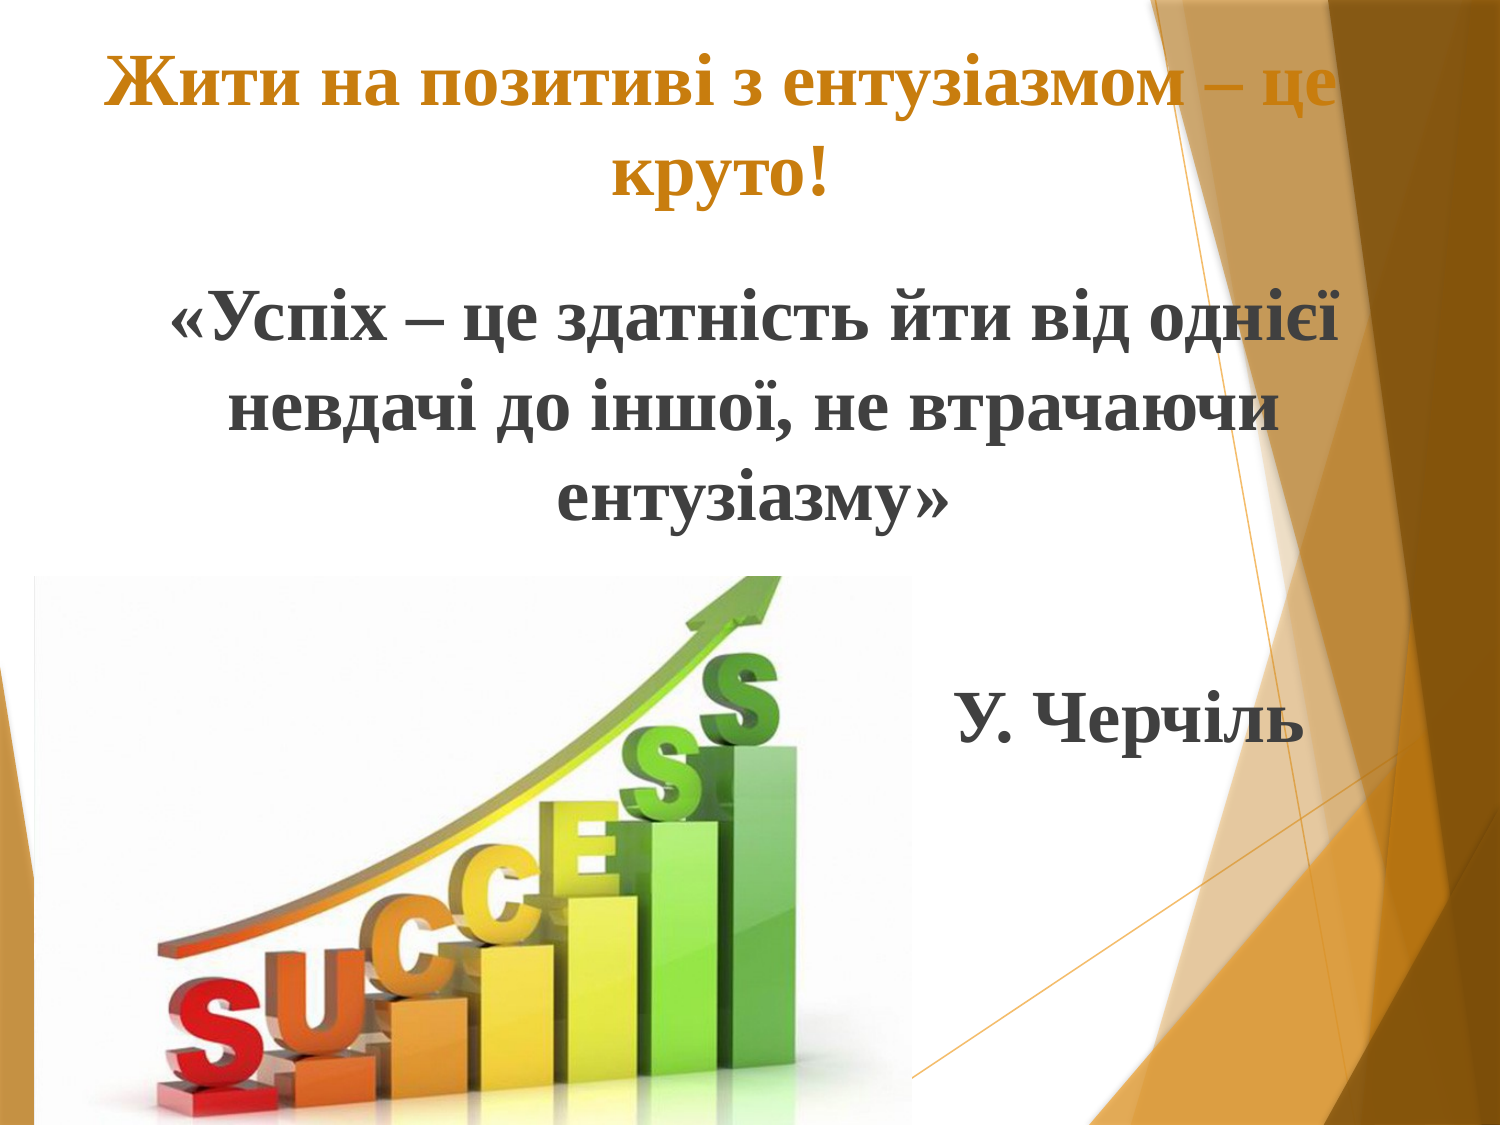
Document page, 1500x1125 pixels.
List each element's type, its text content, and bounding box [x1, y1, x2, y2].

picture [33, 576, 913, 1125]
title Жити на позитиві з ентузіазмом – це круто! [34, 22, 1409, 240]
list «Успіх – це здатність йти від однієї невдачі до іншої, не втрачаючи ентузіазму» У. Черчіль [34, 258, 1475, 896]
